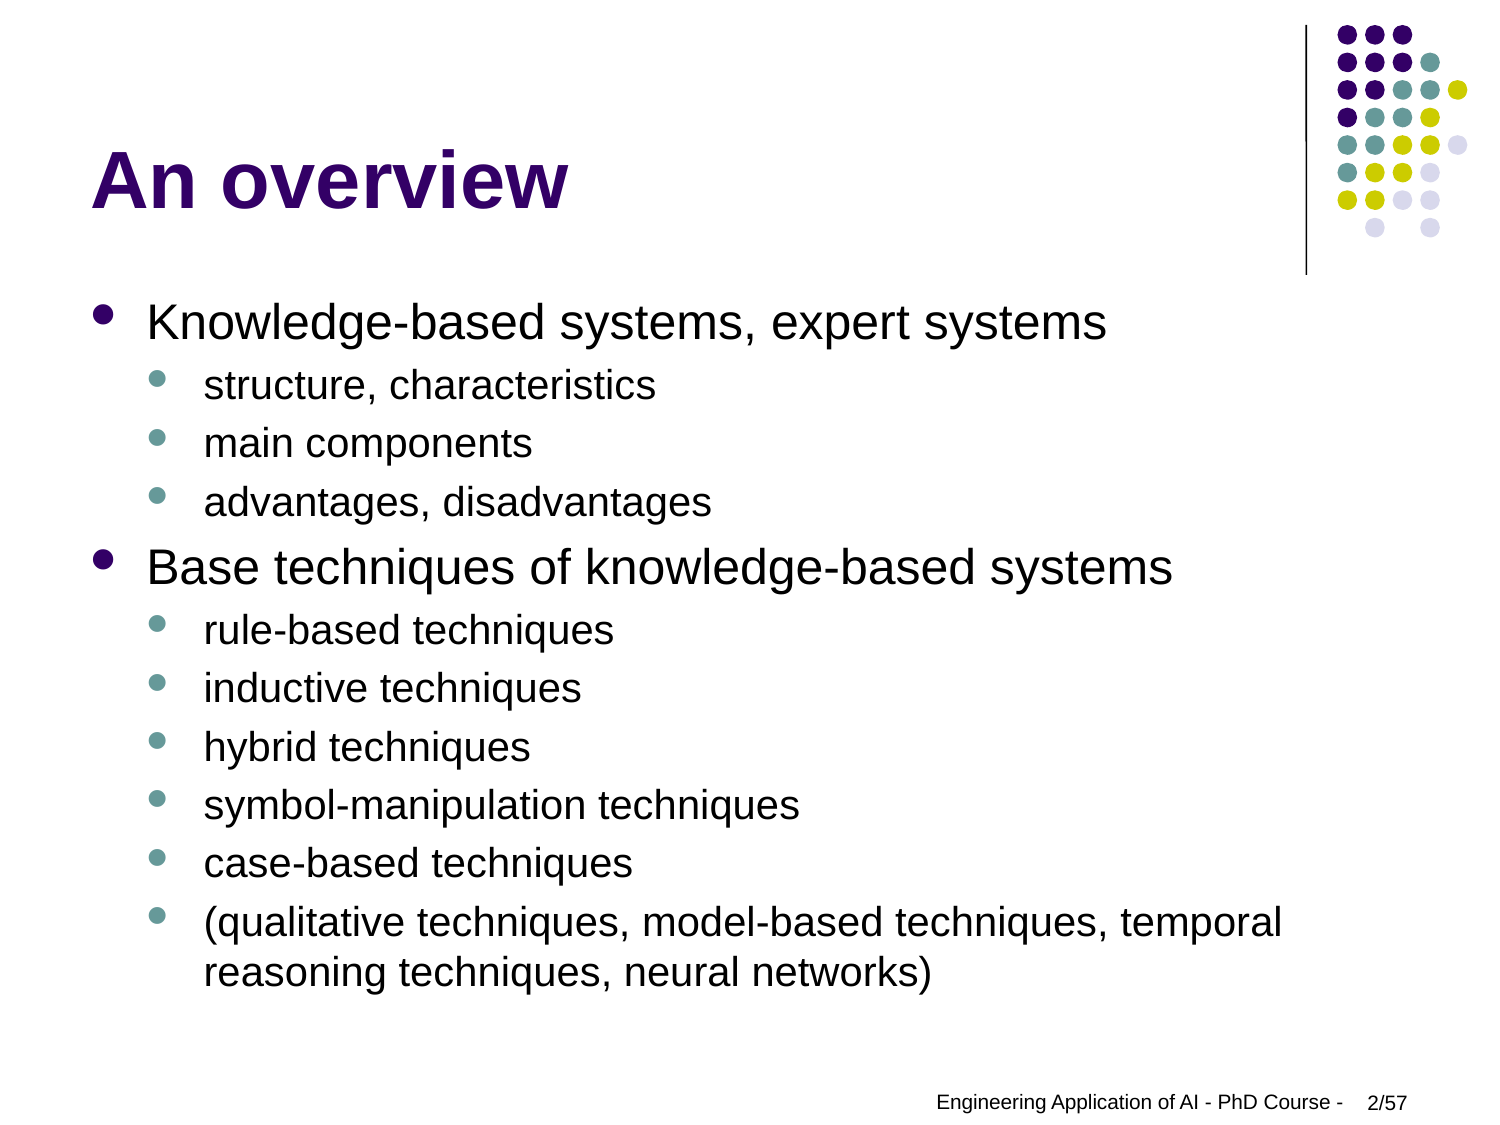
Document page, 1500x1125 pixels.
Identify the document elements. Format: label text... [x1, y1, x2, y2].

slide_number 2/57 [1352, 1082, 1448, 1125]
title An overview [74, 19, 1313, 233]
footer Engineering Application of AI - PhD Course - [855, 1080, 1365, 1125]
list Knowledge-based systems, expert systems structure, characteristics main components advantages, disadvantages Base techniques of knowledge-based systems rule-based techniques inductive techniques hybrid techniques symbol-manipulation techniques case-based techniques (qualitative techniques, model-based techniques, temporal reasoning techniques, neural networks) [74, 281, 1460, 1006]
